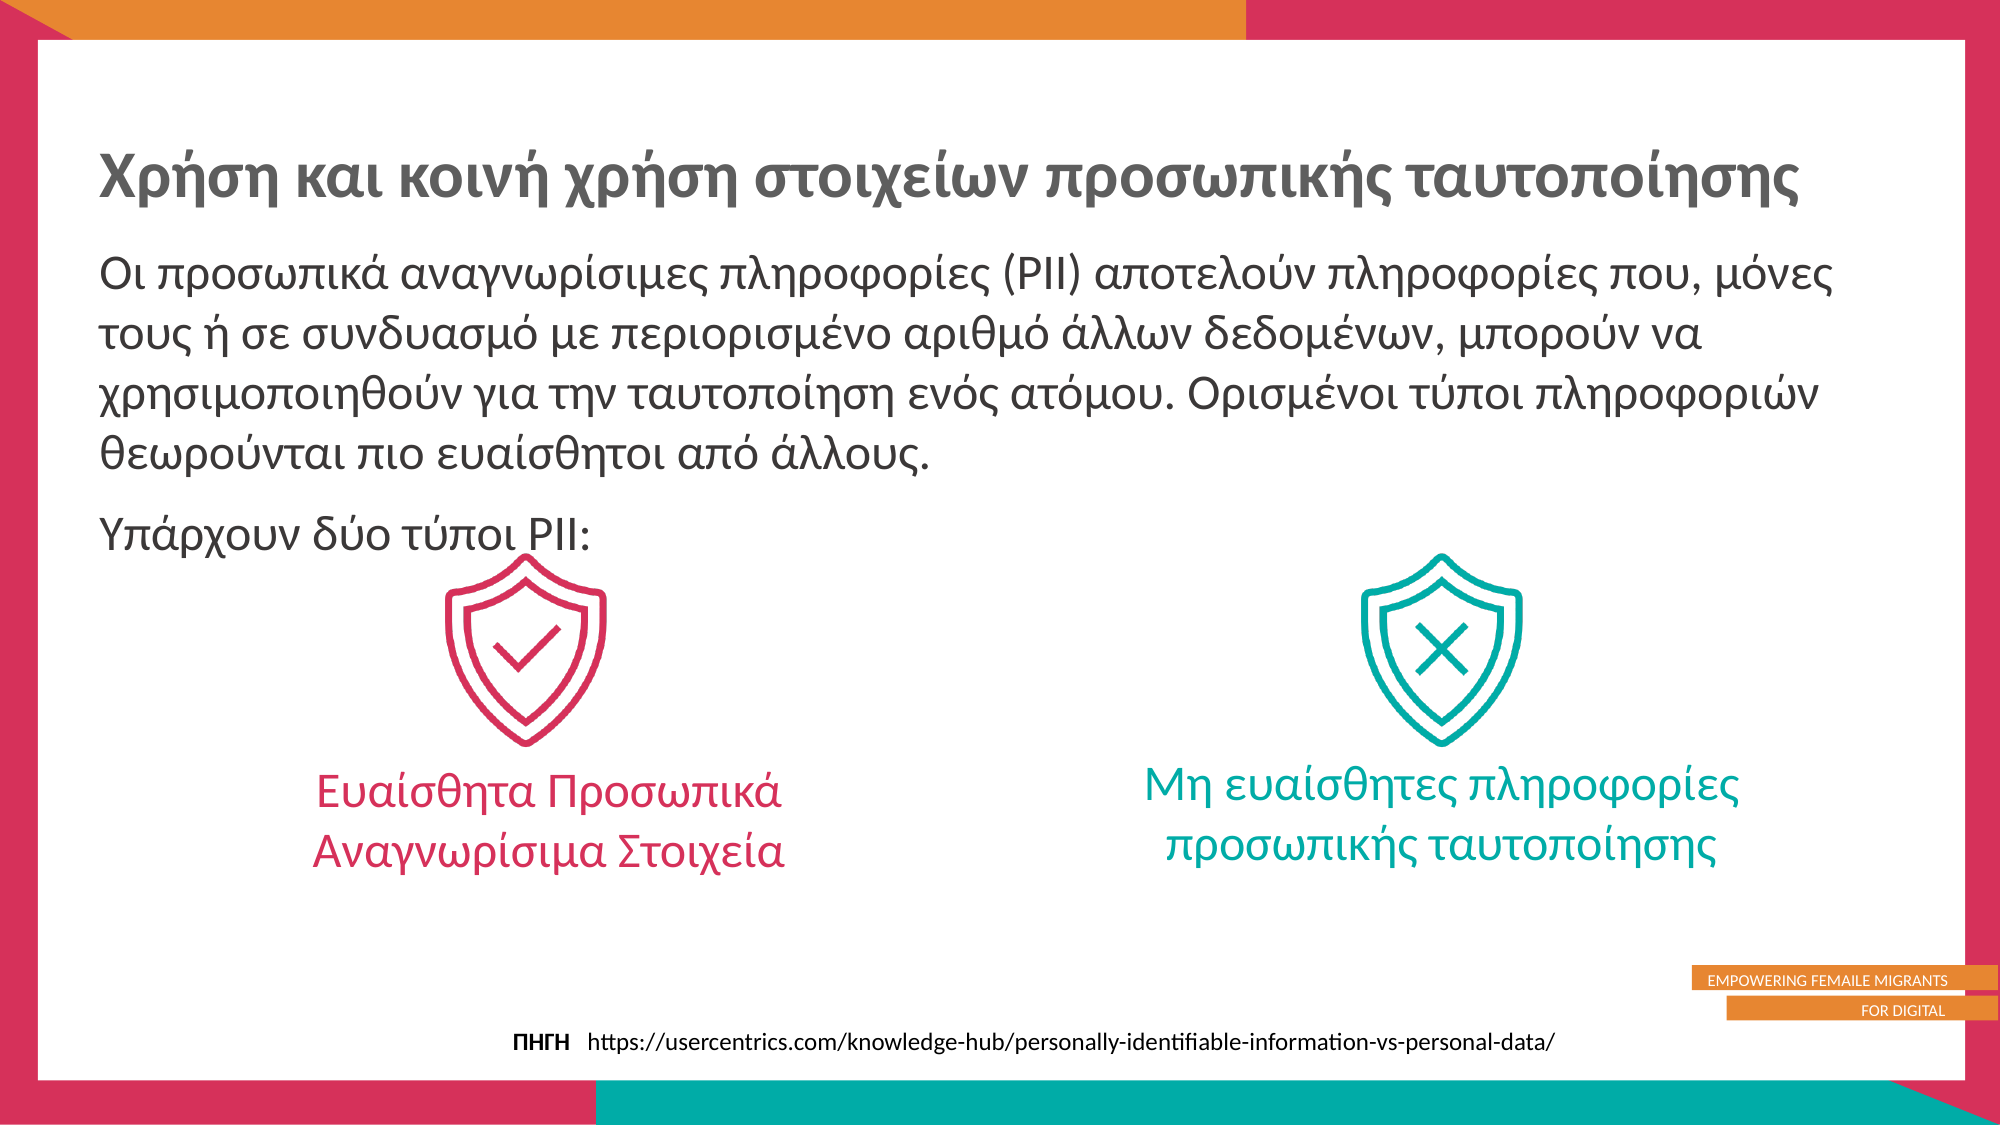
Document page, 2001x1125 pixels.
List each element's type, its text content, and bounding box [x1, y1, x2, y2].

text_box Ευαίσθητα Προσωπικά Αναγνωρίσιμα Στοιχεία [176, 749, 922, 1005]
text_box Χρήση και κοινή χρήση στοιχείων προσωπικής ταυτοποίησης [84, 123, 1918, 262]
text_box Μη ευαίσθητες πληροφορίες προσωπικής ταυτοποίησης [1026, 742, 1857, 938]
picture [1329, 538, 1554, 764]
text_box Οι προσωπικά αναγνωρίσιμες πληροφορίες (PII) αποτελούν πληροφορίες που, μόνες τους ή σε συνδυασμό με περιορισμένο αριθμό άλλων δεδομένων, μπορούν να χρησιμοποιηθούν για την ταυτοποίηση ενός ατόμου. Ορισμένοι τύποι πληροφοριών θεωρούνται πιο ευαίσθητοι από άλλους. Υπάρχουν δύο τύποι PII: [84, 232, 1915, 474]
picture [412, 538, 638, 764]
text_box ΠΗΓΗ https://usercentrics.com/knowledge-hub/personally-identifiable-information-vs-personal-data/ [498, 1017, 1690, 1063]
